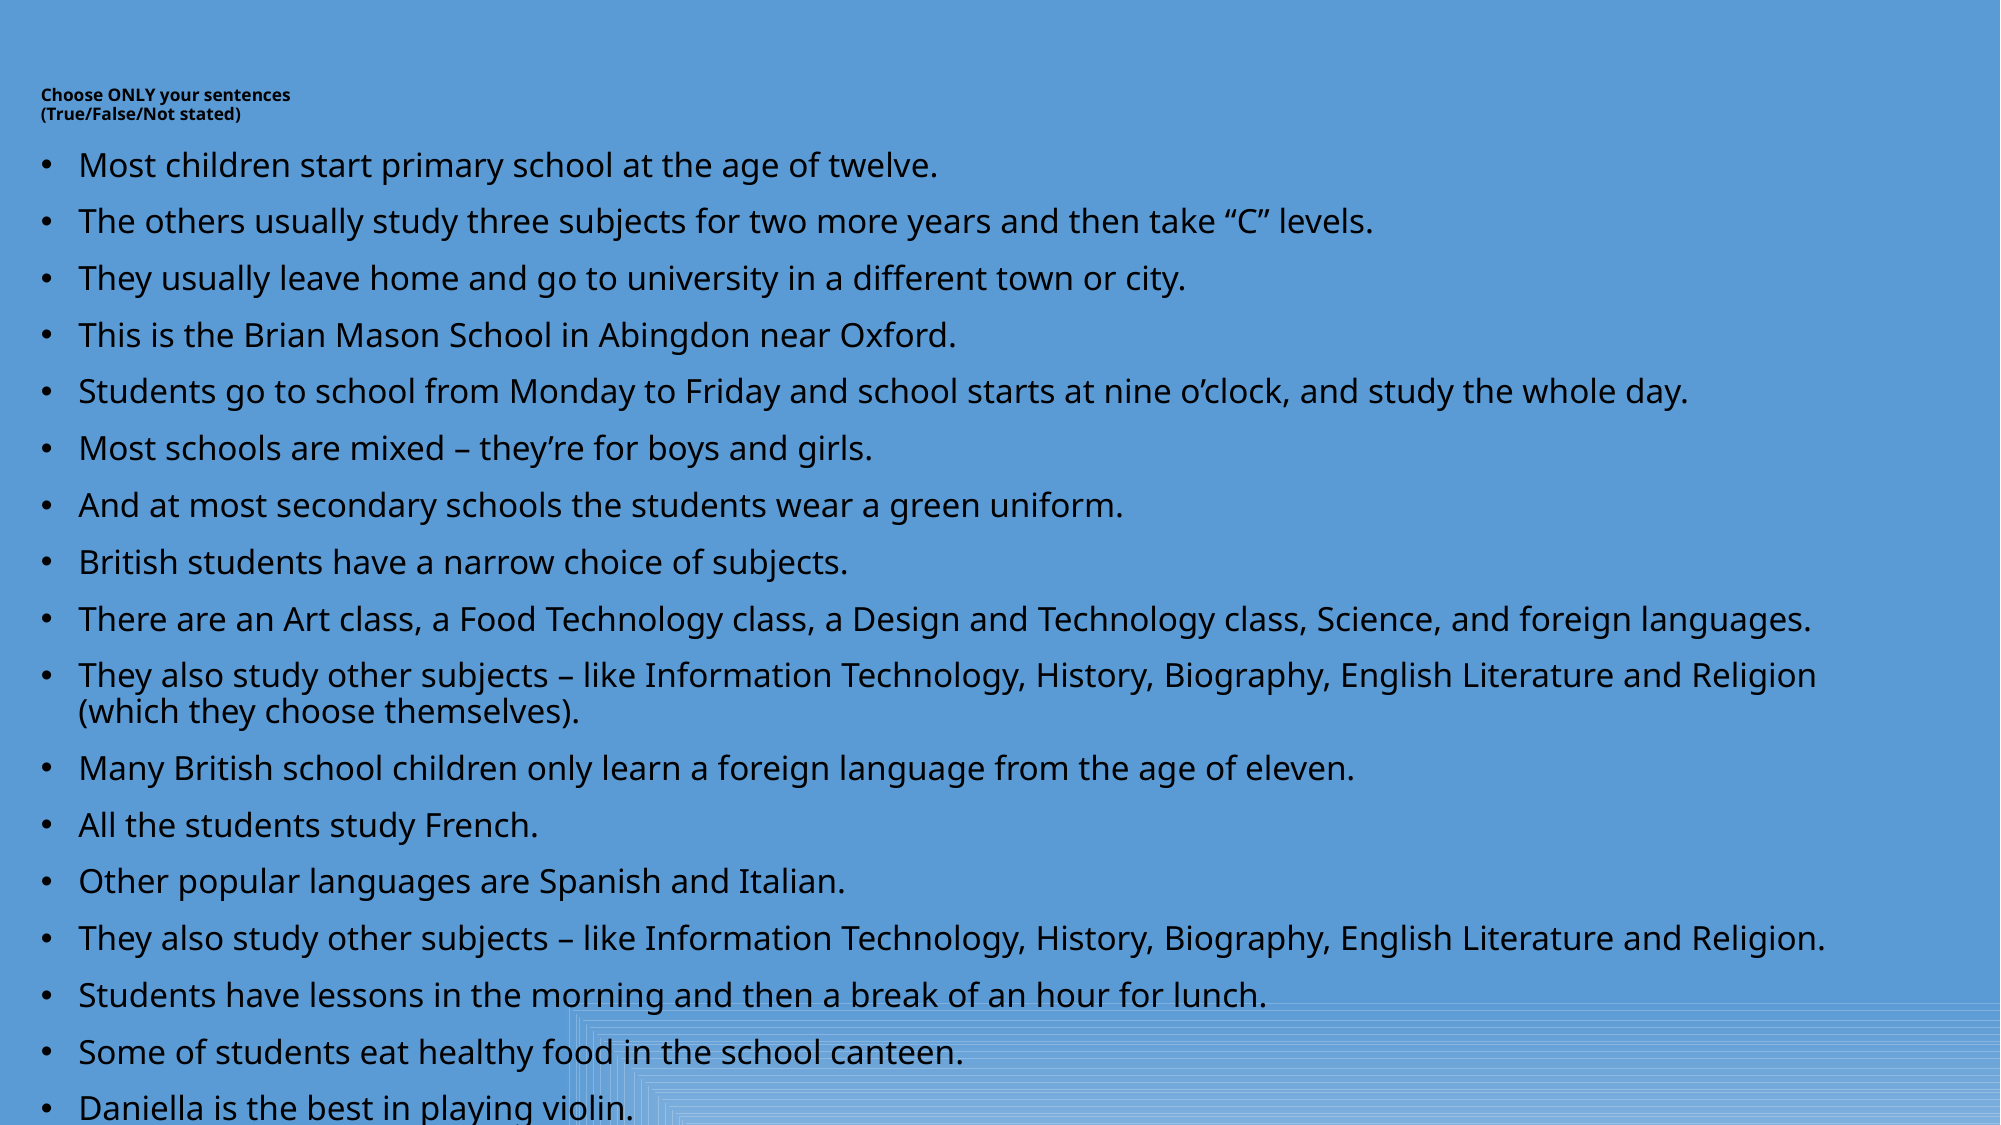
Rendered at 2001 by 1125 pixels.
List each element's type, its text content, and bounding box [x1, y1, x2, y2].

list Most children start primary school at the age of twelve. The others usually study three subjects for two more years and then take “C” levels. They usually leave home and go to university in a different town or city. This is the Brian Mason School in Abingdon near Oxford. Students go to school from Monday to Friday and school starts at nine o’clock, and study the whole day. Most schools are mixed – they’re for boys and girls. And at most secondary schools the students wear a green uniform. British students have a narrow choice of subjects. There are an Art class, a Food Technology class, a Design and Technology class, Science, and foreign languages. They also study other subjects – like Information Technology, History, Biography, English Literature and Religion (which they choose themselves). Many British school children only learn a foreign language from the age of eleven. All the students study French. Other popular languages are Spanish and Italian. They also study other subjects – like Information Technology, History, Biography, English Literature and Religion. Students have lessons in the morning and then a break of an hour for lunch. Some of students eat healthy food in the school canteen. Daniella is the best in playing violin. [25, 140, 1939, 1125]
title Choose ONLY your sentences (True/False/Not stated) [25, 78, 1378, 140]
